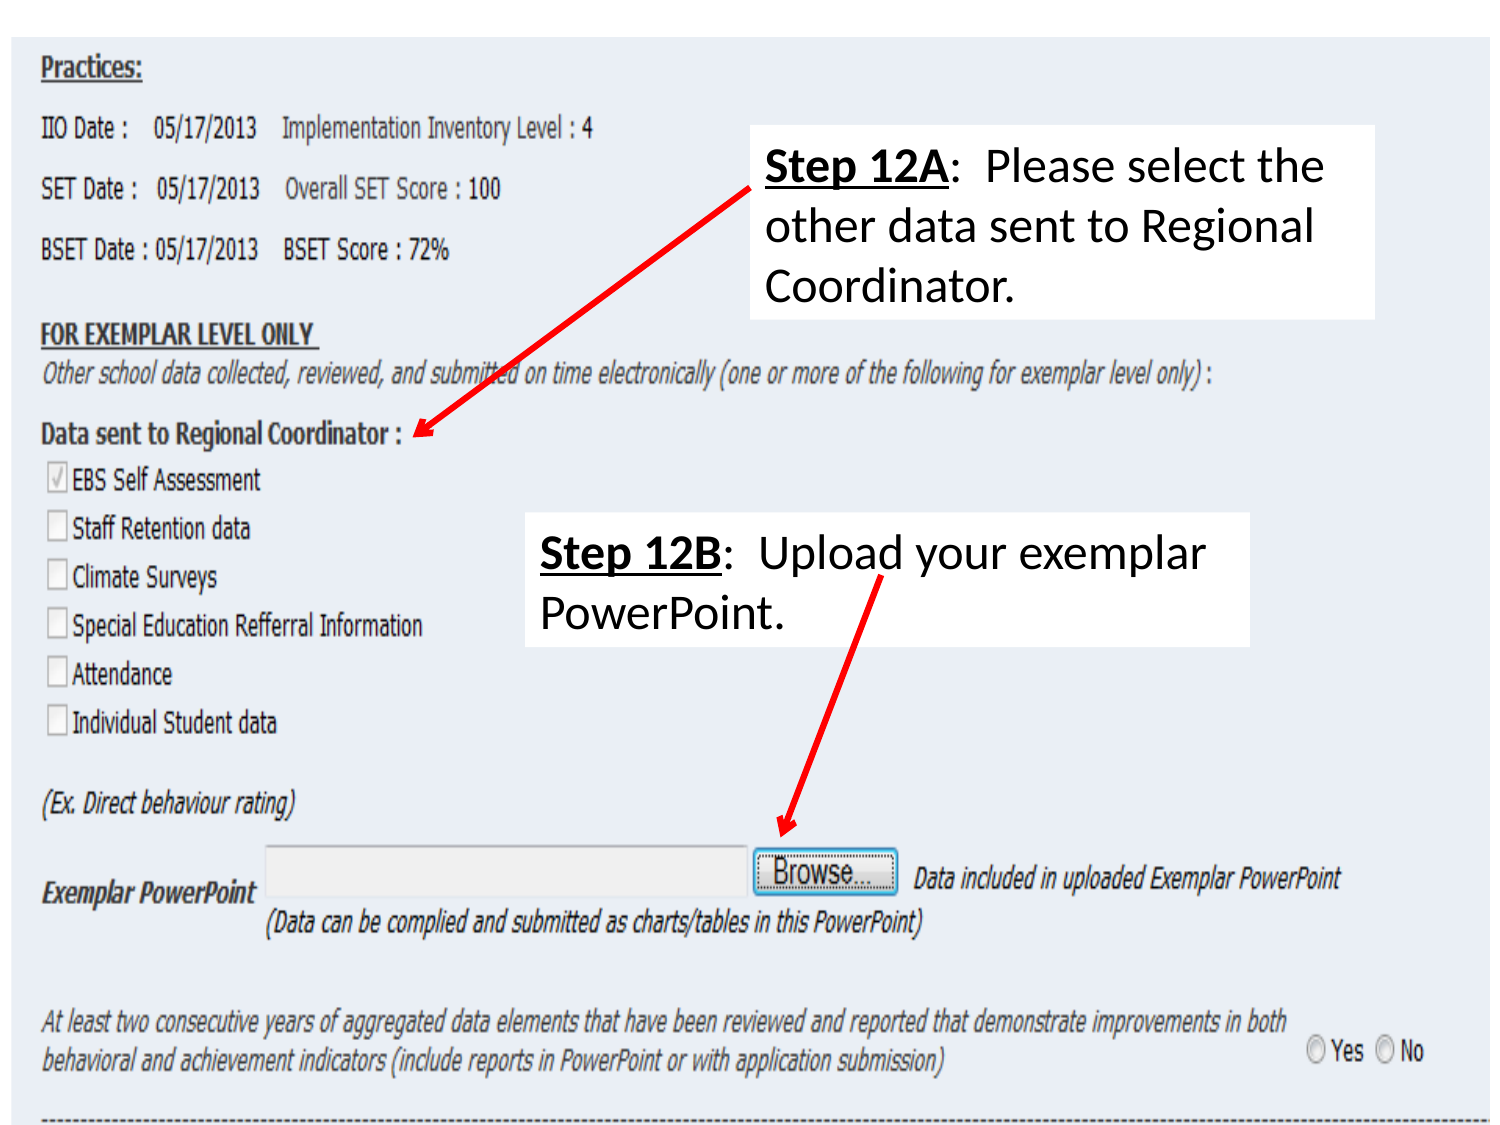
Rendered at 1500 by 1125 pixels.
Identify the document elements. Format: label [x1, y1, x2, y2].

text_box [412, 187, 751, 438]
text_box [780, 574, 882, 838]
picture [10, 37, 1490, 1125]
